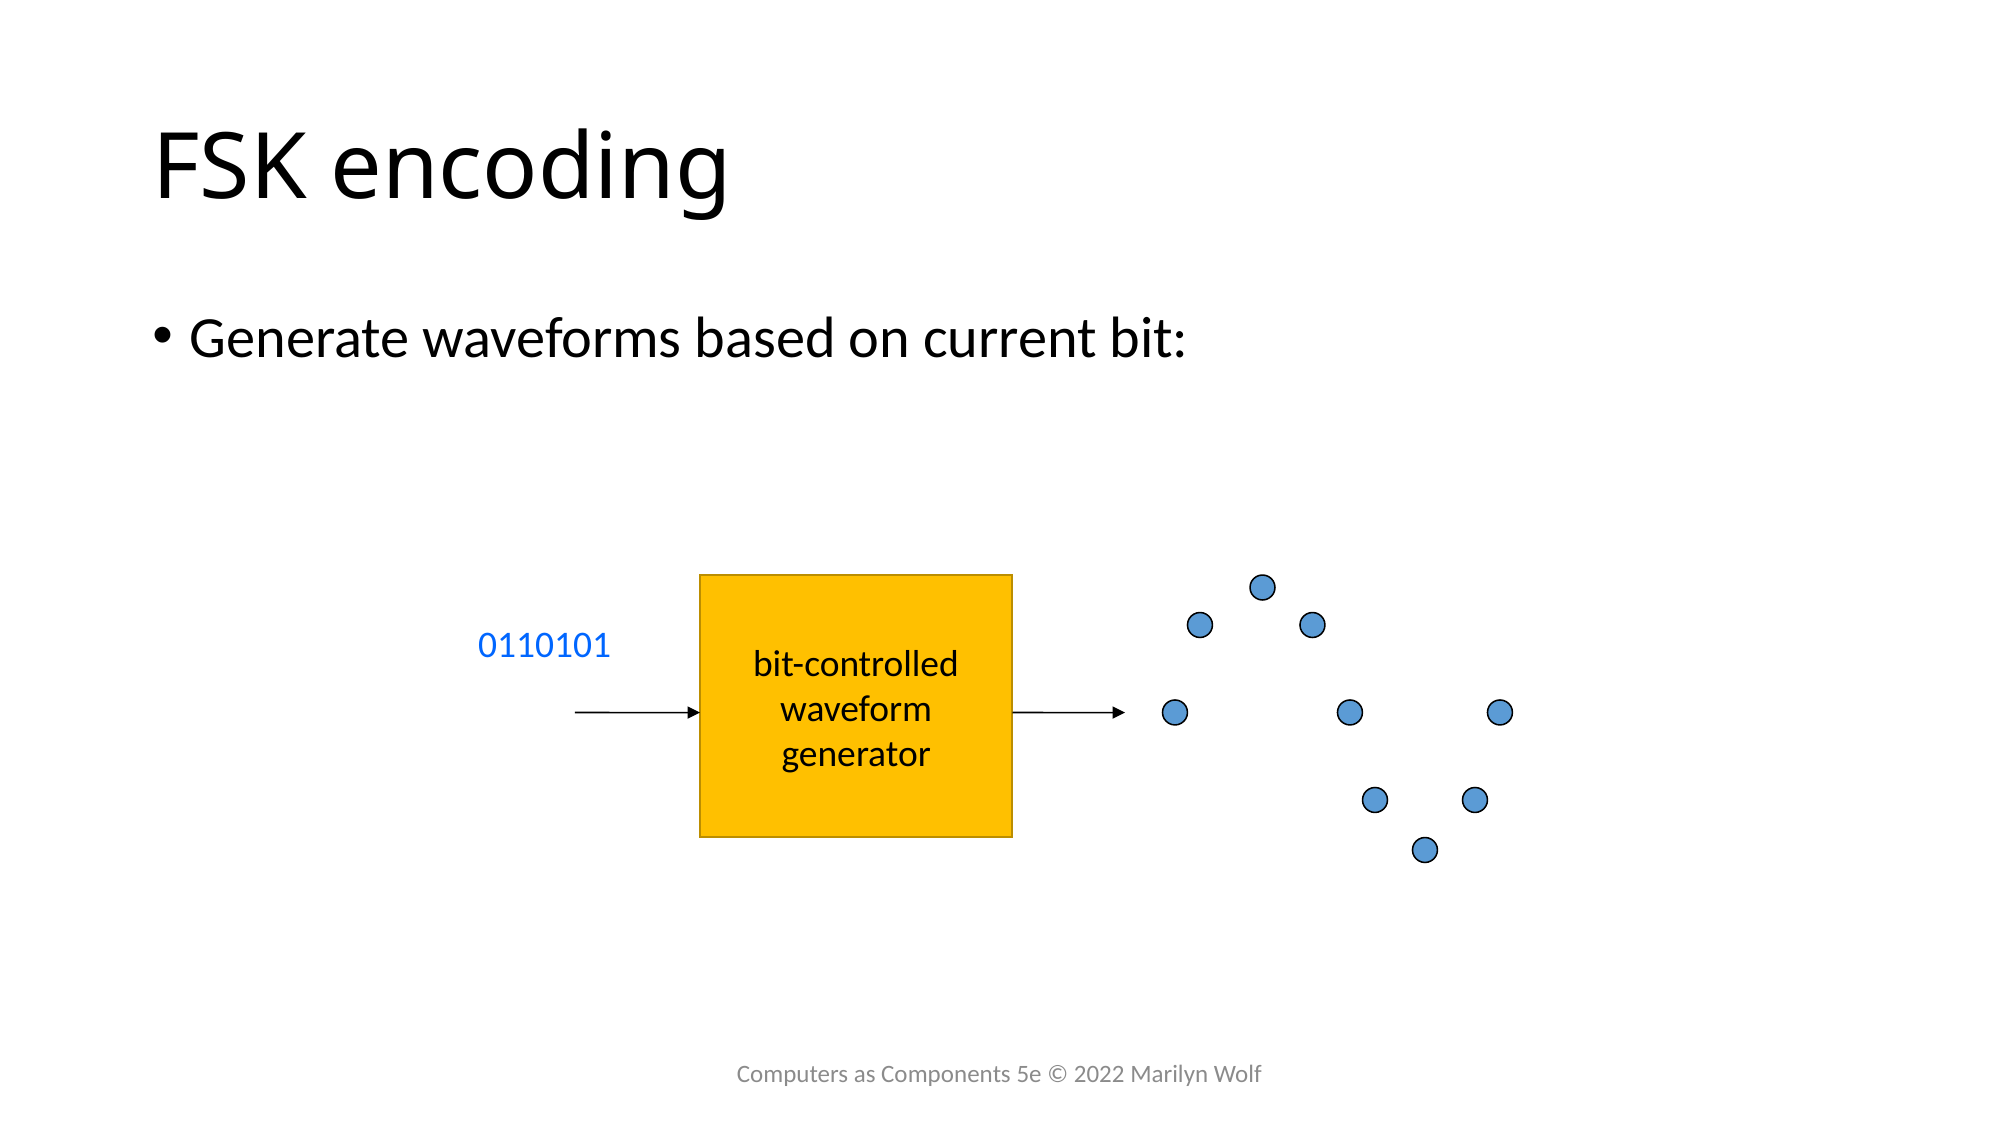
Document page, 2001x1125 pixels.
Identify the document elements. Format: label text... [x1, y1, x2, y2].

title FSK encoding [137, 59, 1863, 278]
text_box [1162, 699, 1188, 725]
list Generate waveforms based on current bit: [137, 299, 1863, 1014]
text_box [1012, 706, 1126, 719]
text_box [1187, 612, 1213, 638]
text_box 0110101 [463, 612, 627, 673]
text_box [1412, 837, 1438, 863]
text_box [1462, 787, 1488, 813]
text_box [1362, 787, 1388, 813]
text_box bit-controlled waveform generator [699, 574, 1013, 838]
text_box [574, 706, 700, 719]
text_box [1487, 699, 1513, 725]
text_box [1250, 575, 1276, 601]
text_box [1299, 612, 1325, 638]
footer Computers as Components 5e © 2022 Marilyn Wolf [662, 1042, 1338, 1103]
text_box [1337, 699, 1363, 725]
